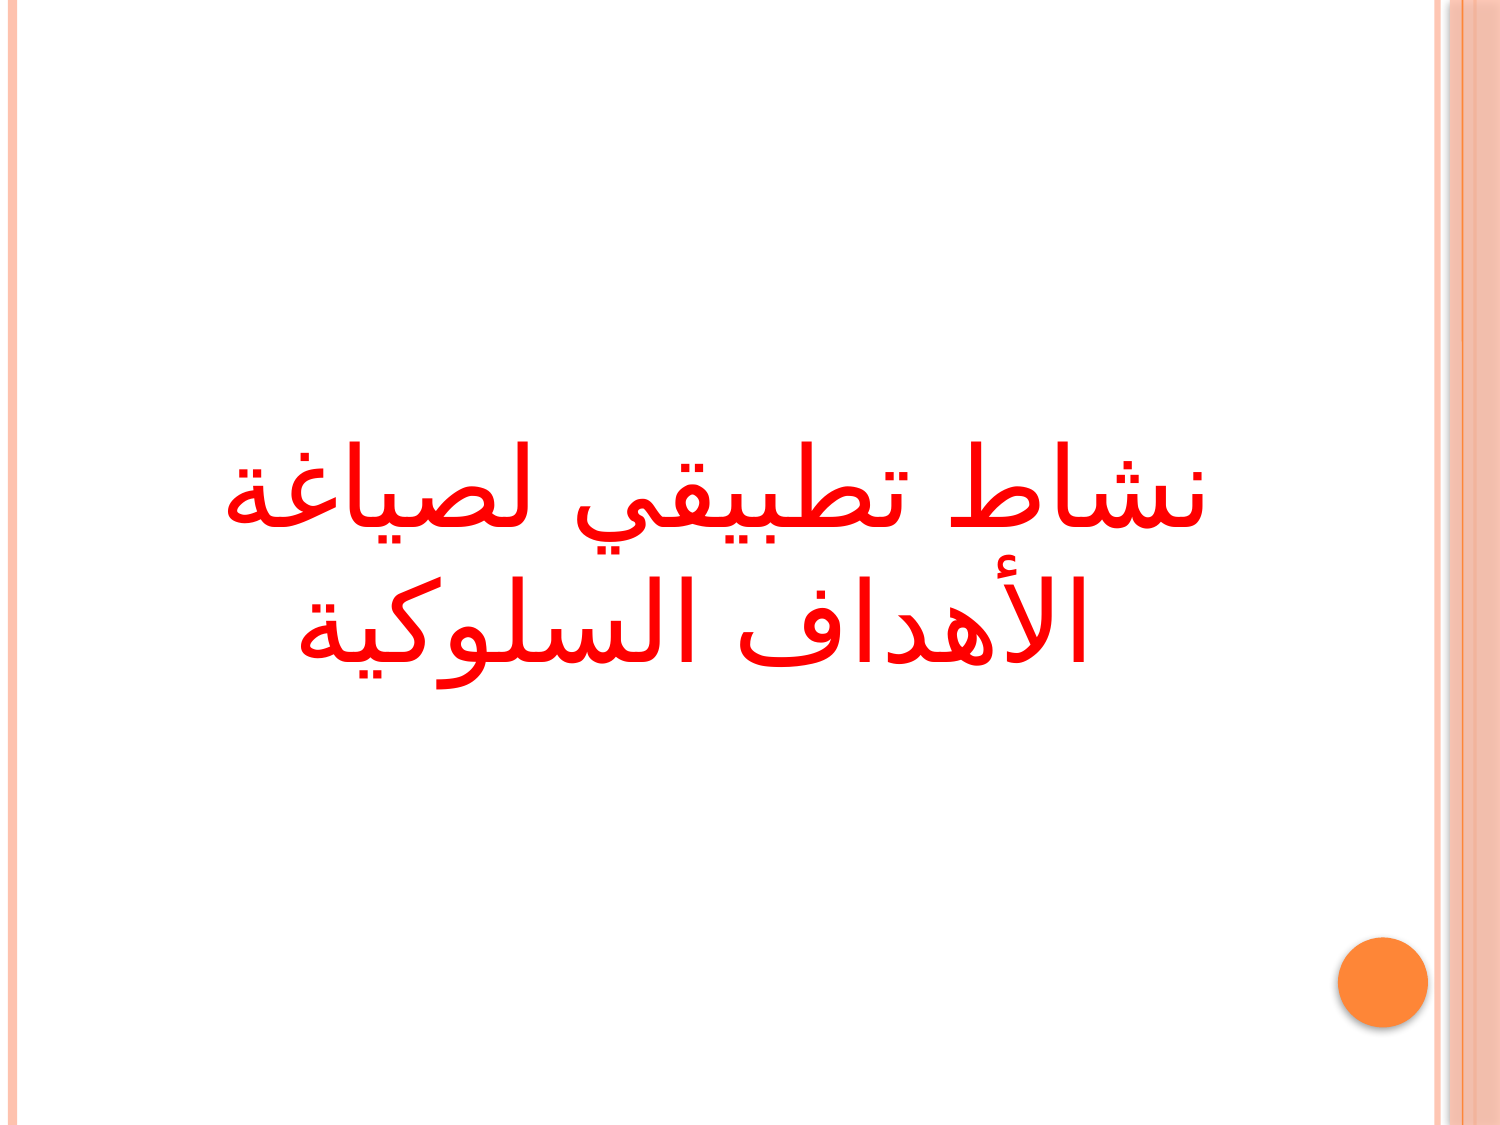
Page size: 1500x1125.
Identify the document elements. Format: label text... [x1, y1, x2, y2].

list نشاط تطبيقي لصياغة الأهداف السلوكية [75, 117, 1360, 1062]
